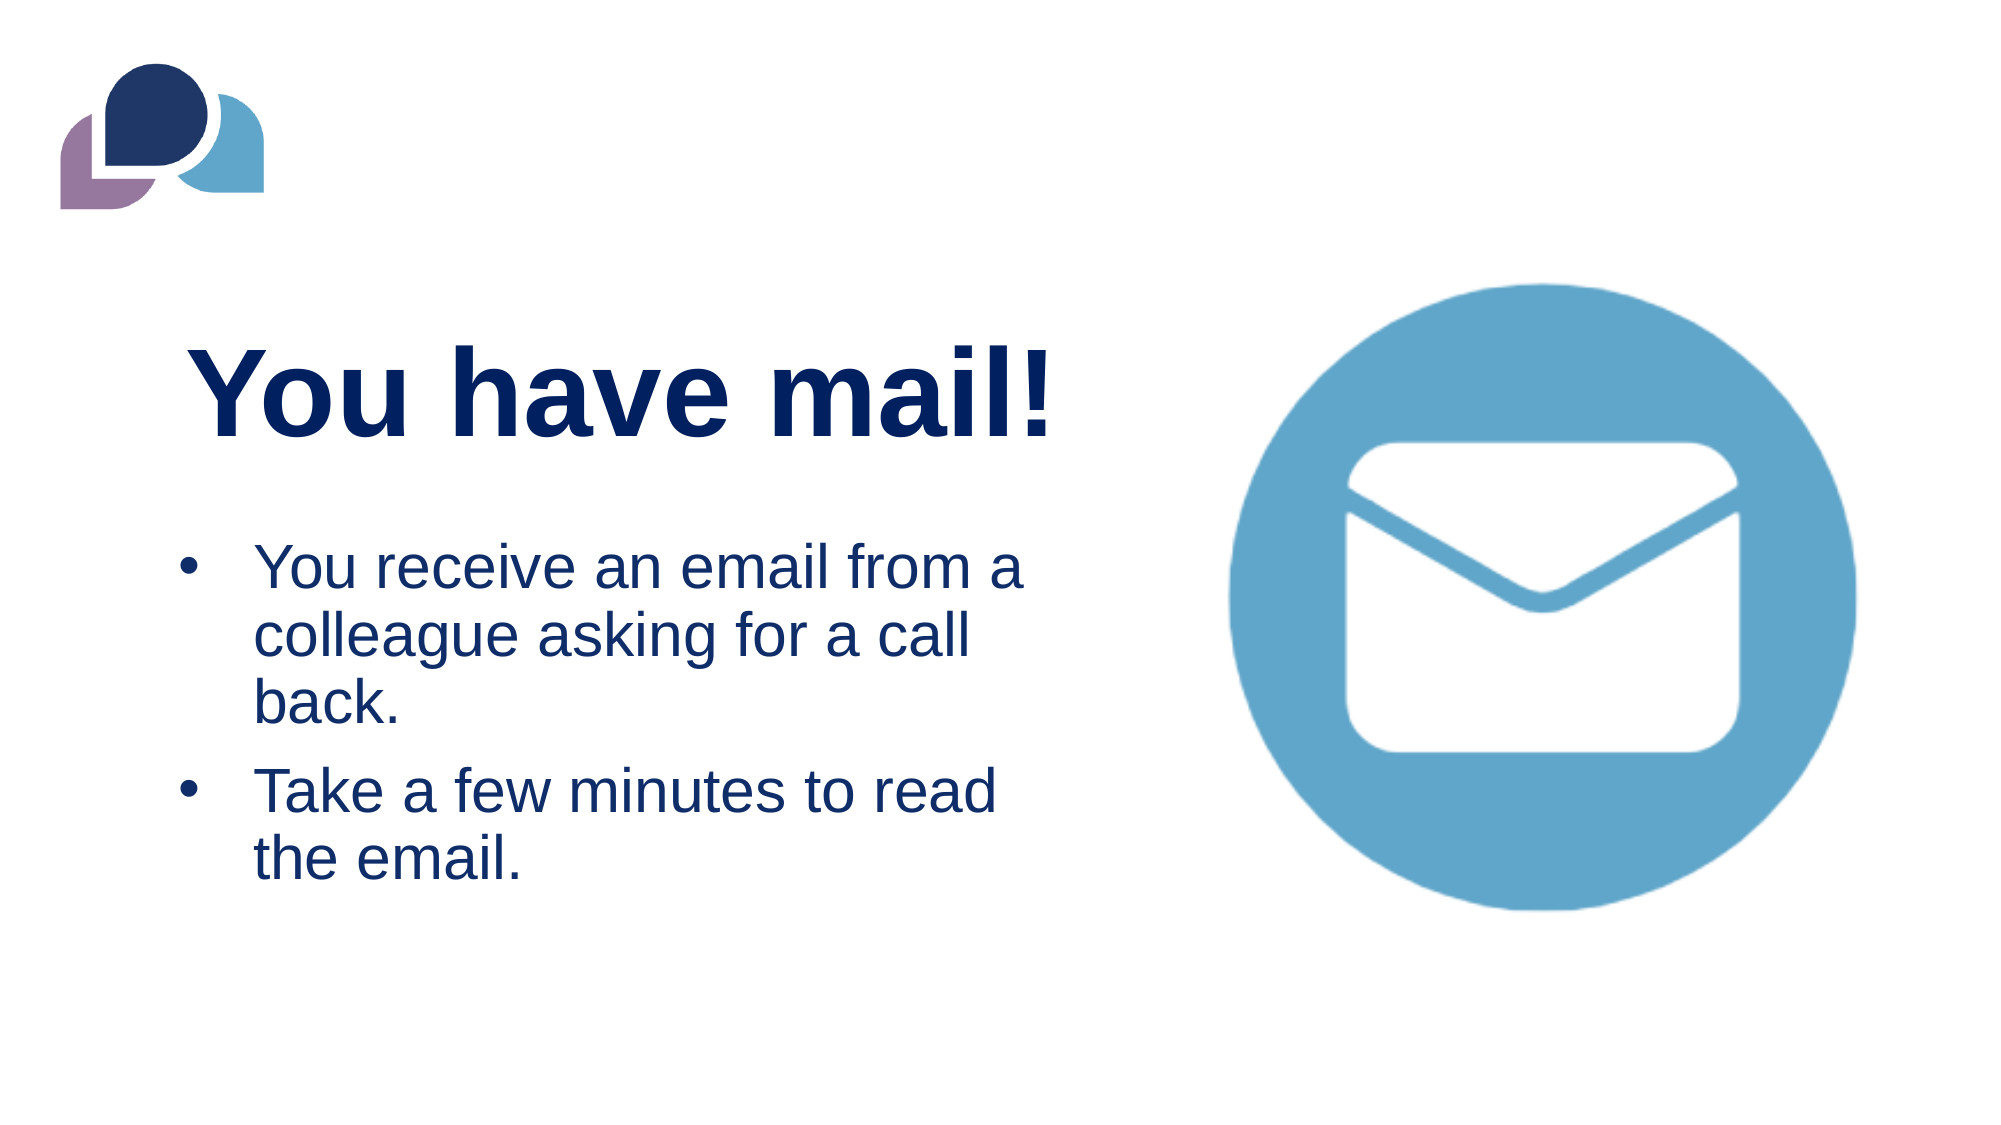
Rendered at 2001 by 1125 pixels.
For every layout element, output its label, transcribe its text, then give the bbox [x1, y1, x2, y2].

picture [58, 54, 268, 222]
picture [1176, 247, 1955, 968]
subtitle You receive an email from a colleague asking for a call back. Take a few minutes to read the email. [163, 527, 1082, 918]
title You have mail! [96, 262, 1148, 472]
